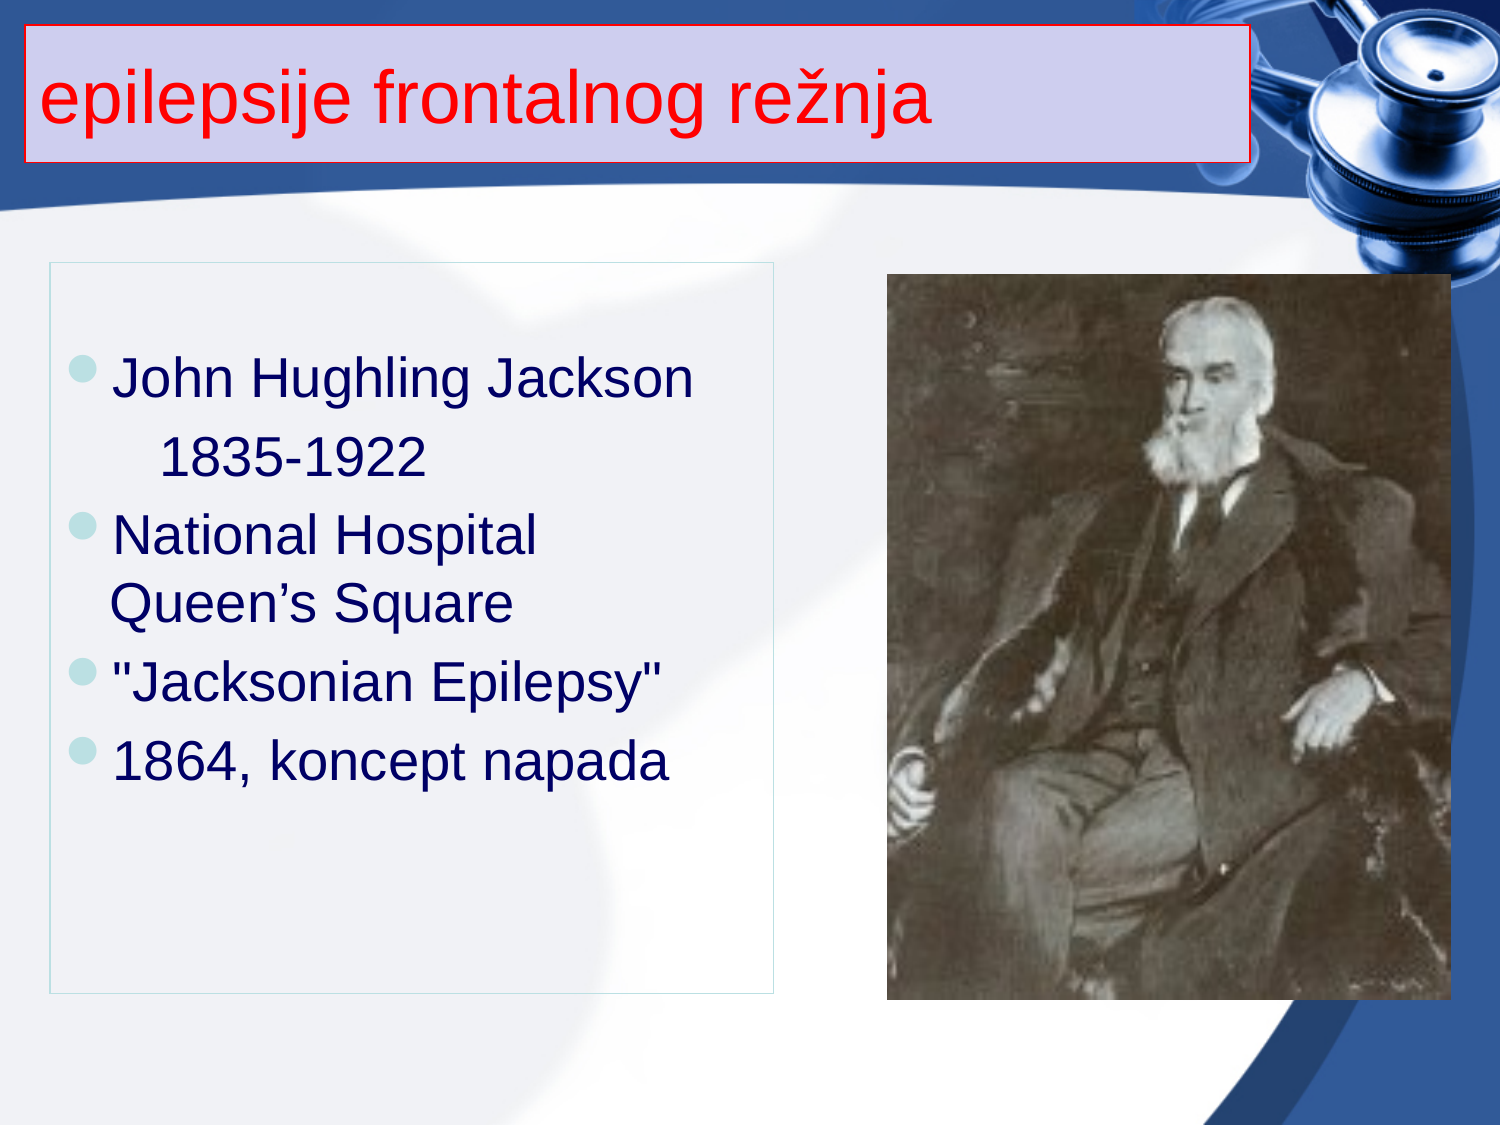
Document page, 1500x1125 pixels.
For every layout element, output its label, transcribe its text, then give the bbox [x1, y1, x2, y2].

text_box John Hughling Jackson 1835-1922 National Hospital Queen’s Square "Jacksonian Epilepsy" 1864, koncept napada [49, 262, 774, 994]
slide_number 23 [937, 1062, 1294, 1101]
picture [0, 0, 1500, 1125]
title epilepsije frontalnog režnja [24, 24, 1251, 163]
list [887, 274, 1451, 1001]
